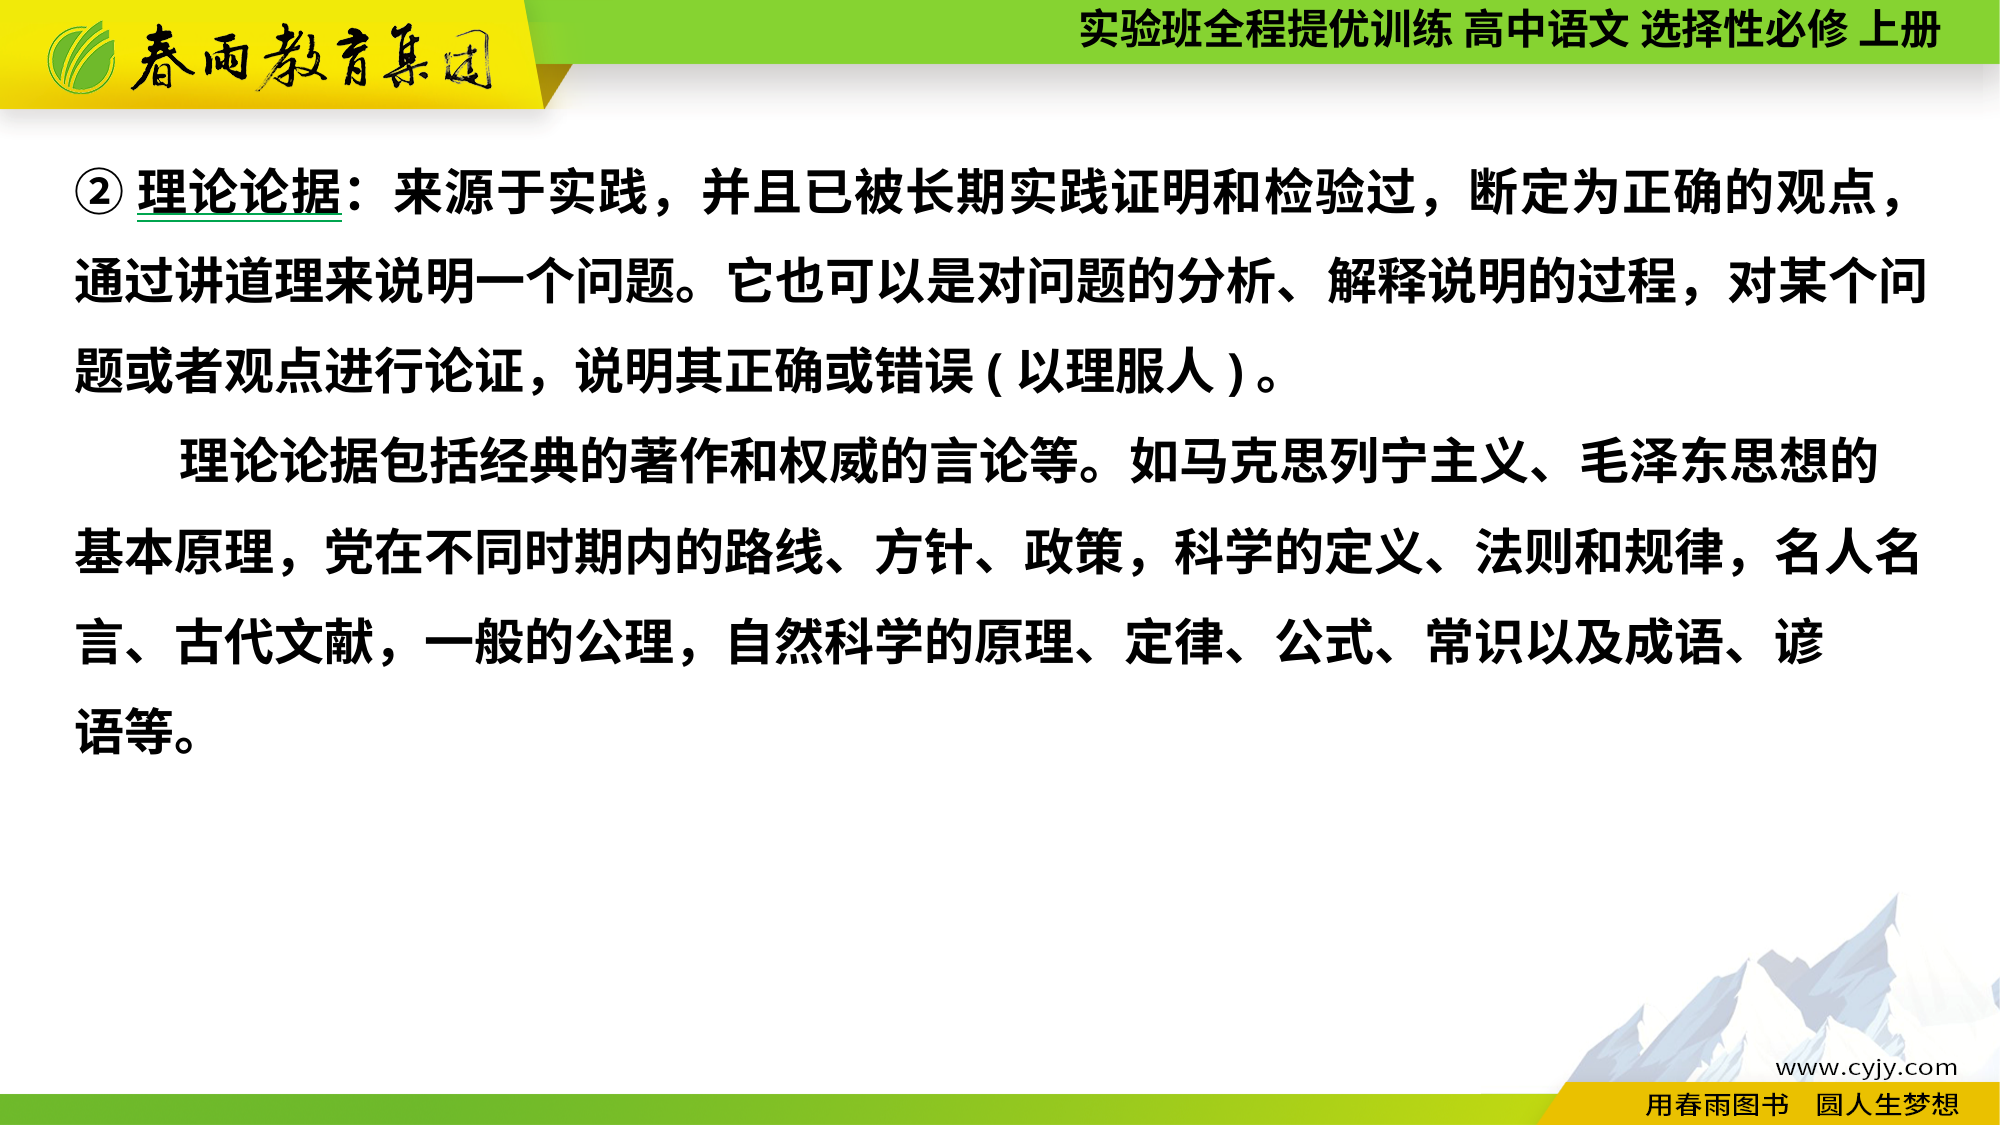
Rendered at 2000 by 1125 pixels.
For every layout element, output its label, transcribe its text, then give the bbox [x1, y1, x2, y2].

picture [0, 0, 2000, 1125]
list ②理论论据：来源于实践，并且已被长期实践证明和检验过，断定为正确的观点，通过讲道理来说明一个问题。它也可以是对问题的分析、解释说明的过程，对某个问题或者观点进行论证，说明其正确或错误(以理服人)。 理论论据包括经典的著作和权威的言论等。如马克思列宁主义、毛泽东思想的基本原理，党在不同时期内的路线、方针、政策，科学的定义、法则和规律，名人名言、古代文献，一般的公理，自然科学的原理、定律、公式、常识以及成语、谚 语等。 [59, 122, 1944, 774]
